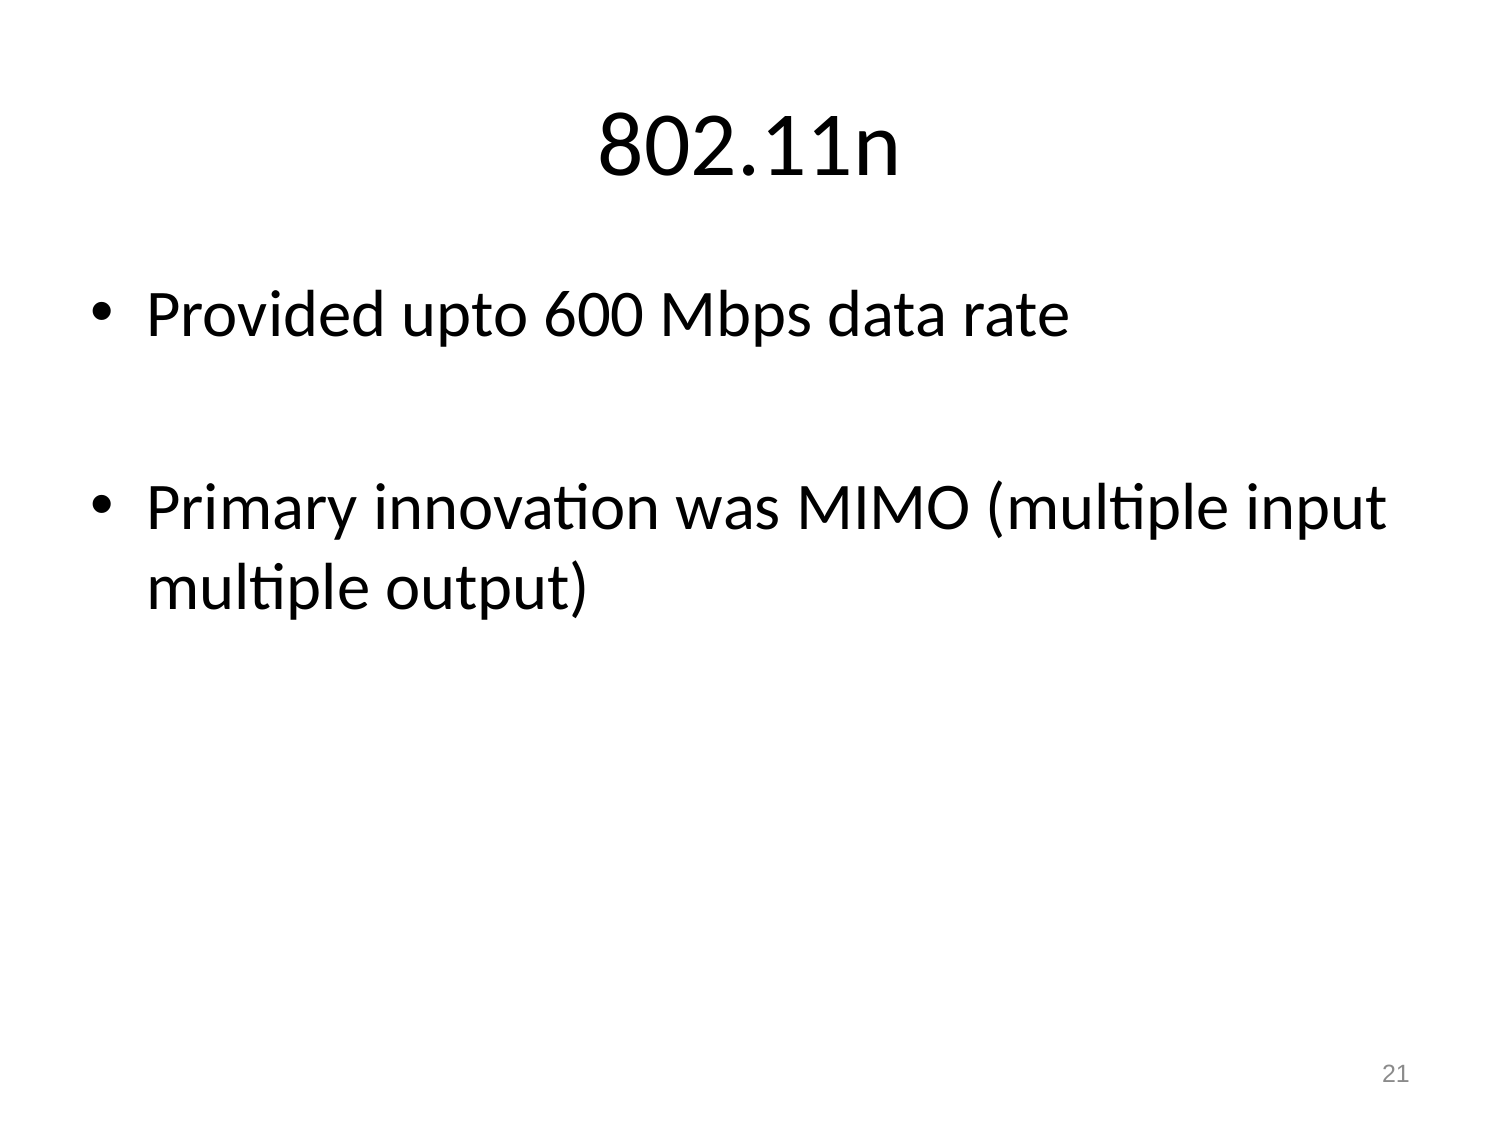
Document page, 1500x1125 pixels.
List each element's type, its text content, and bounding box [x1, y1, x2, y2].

list Provided upto 600 Mbps data rate Primary innovation was MIMO (multiple input multiple output) [74, 262, 1426, 1006]
title 802.11n [74, 44, 1426, 233]
slide_number 21 [1074, 1042, 1425, 1103]
